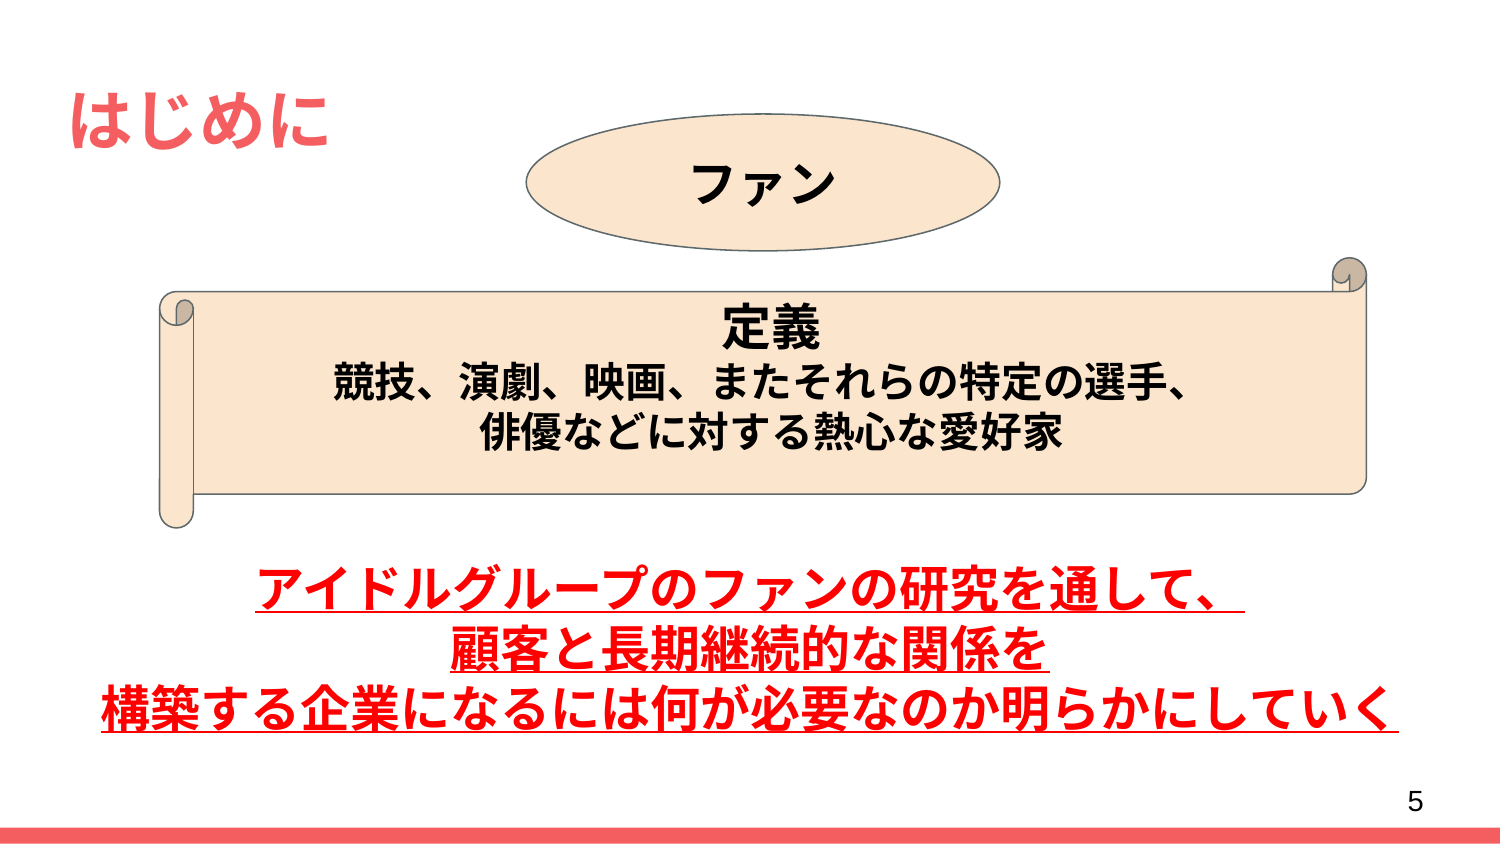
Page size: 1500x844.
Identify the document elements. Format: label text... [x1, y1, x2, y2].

text_box 定義 競技、演劇、映画、またそれらの特定の選手、 俳優などに対する熱心な愛好家 [159, 257, 1367, 523]
title はじめに [51, 64, 1449, 167]
text_box アイドルグループのファンの研究を通して、 顧客と長期継続的な関係を 構築する企業になるには何が必要なのか明らかにしていく [5, 523, 1495, 833]
text_box ファン [526, 113, 1000, 251]
